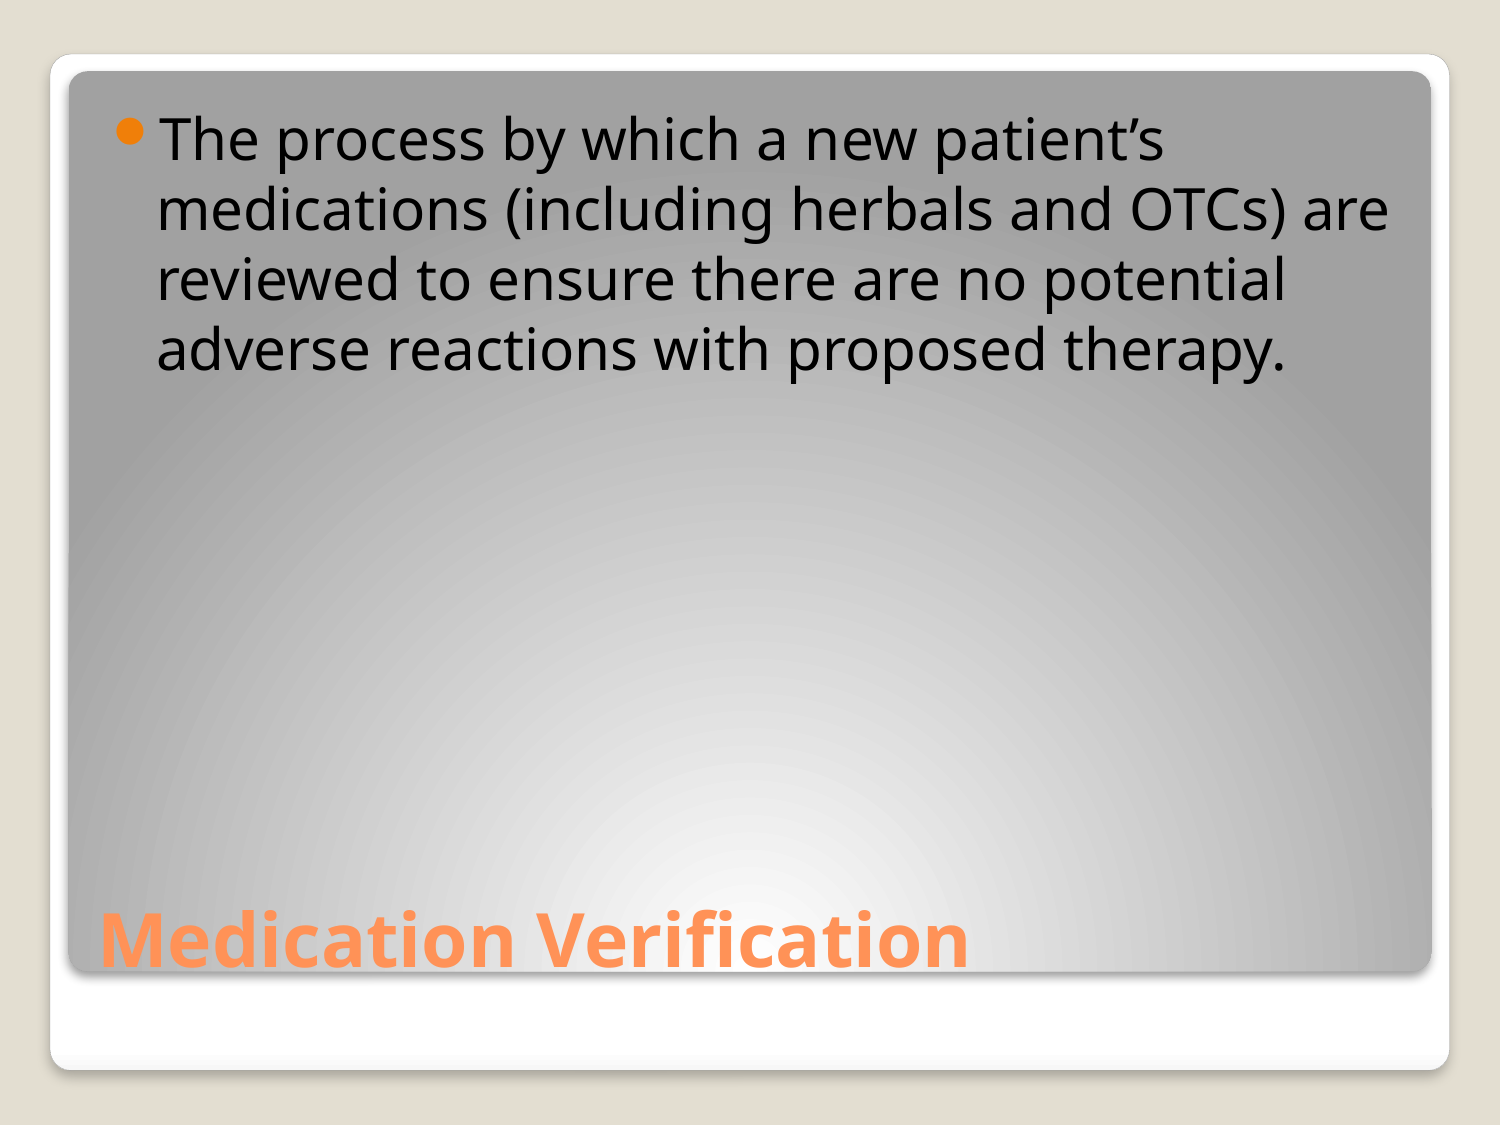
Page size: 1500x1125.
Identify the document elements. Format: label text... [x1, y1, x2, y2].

list The process by which a new patient’s medications (including herbals and OTCs) are reviewed to ensure there are no potential adverse reactions with proposed therapy. [82, 86, 1425, 774]
title Medication Verification [82, 817, 1425, 990]
